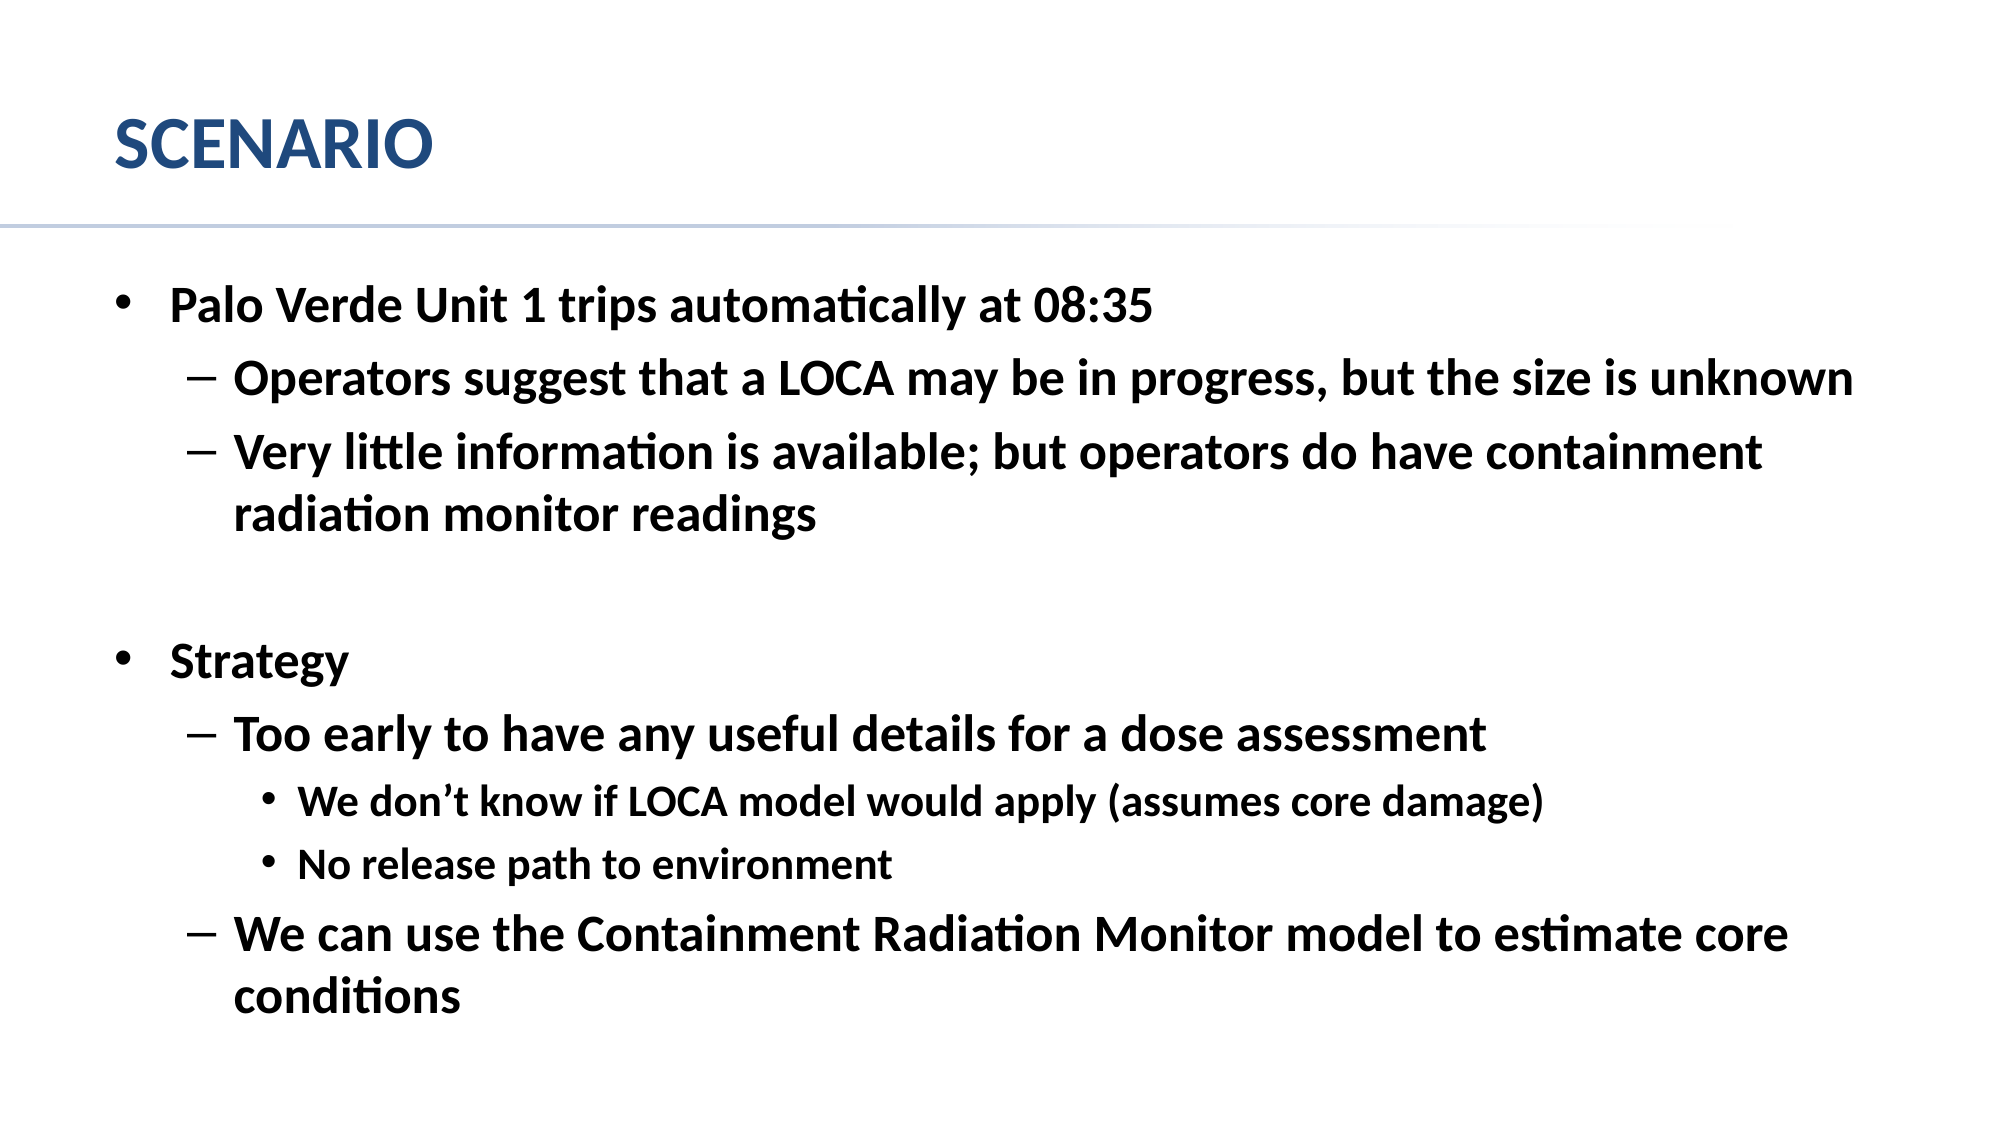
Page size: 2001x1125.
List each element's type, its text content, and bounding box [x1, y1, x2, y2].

list Palo Verde Unit 1 trips automatically at 08:35 Operators suggest that a LOCA may be in progress, but the size is unknown Very little information is available; but operators do have containment radiation monitor readings Strategy Too early to have any useful details for a dose assessment We don’t know if LOCA model would apply (assumes core damage) No release path to environment We can use the Containment Radiation Monitor model to estimate core conditions [99, 262, 1900, 1075]
title Scenario [99, 45, 1900, 233]
